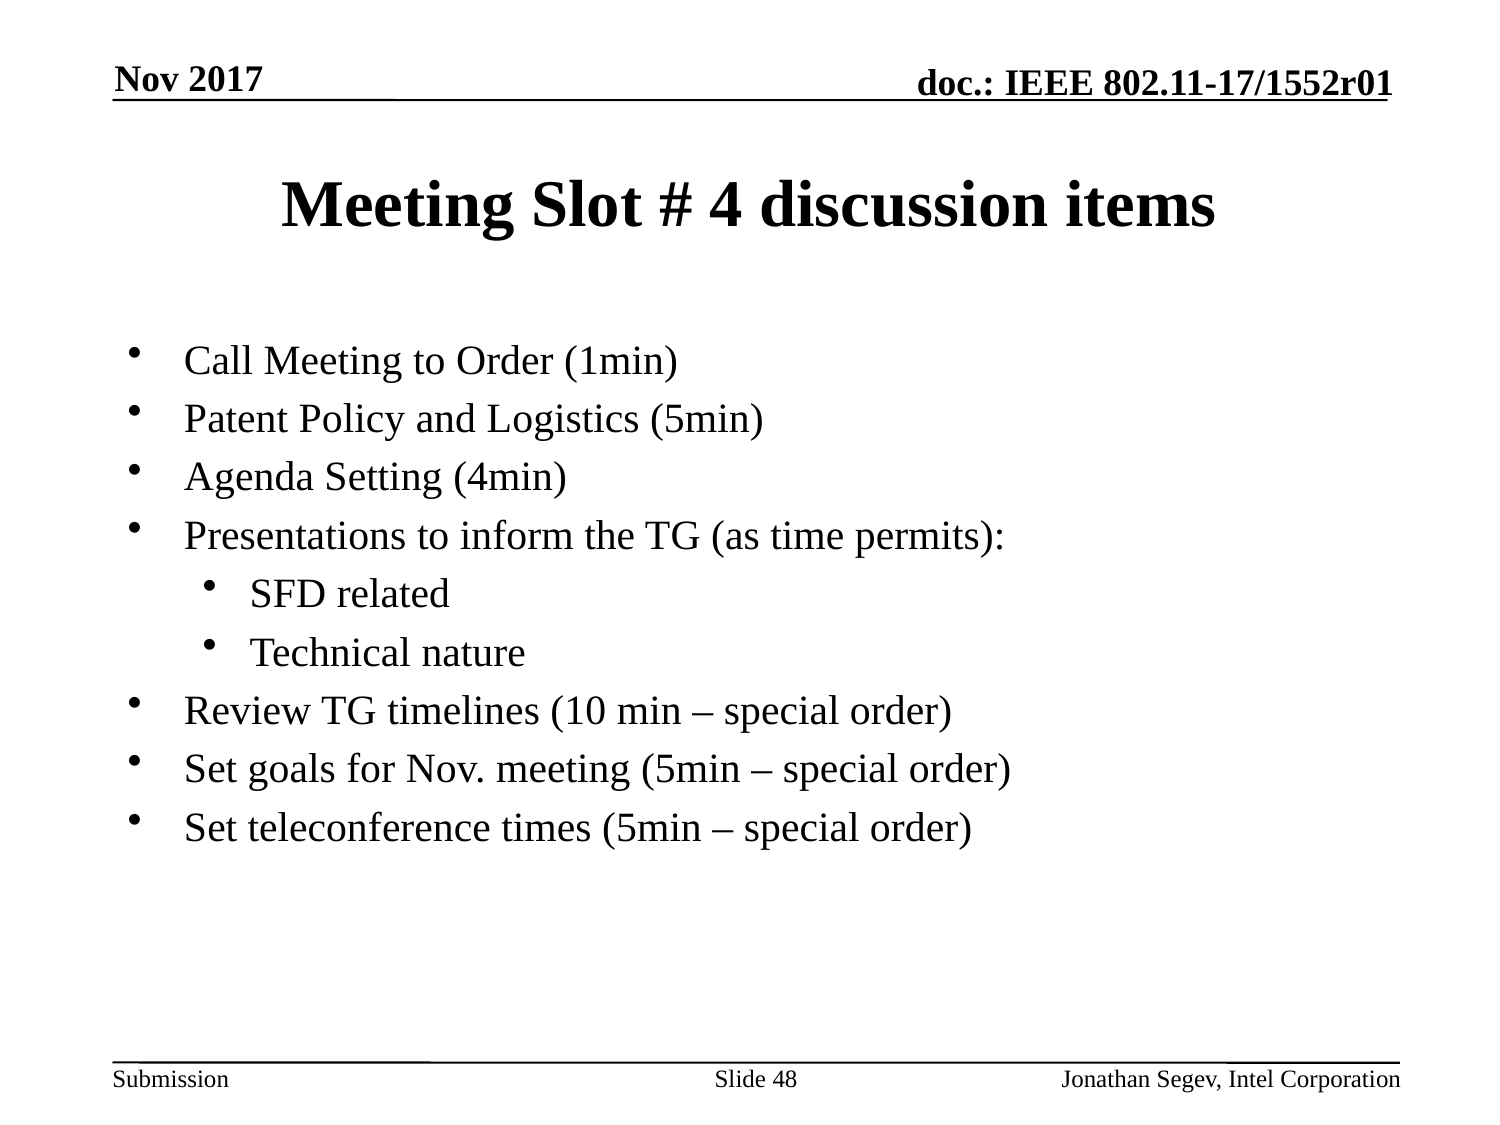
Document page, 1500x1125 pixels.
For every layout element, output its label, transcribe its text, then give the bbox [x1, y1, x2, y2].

slide_number Slide 48 [712, 1061, 800, 1123]
list Call Meeting to Order (1min) Patent Policy and Logistics (5min) Agenda Setting (4min) Presentations to inform the TG (as time permits): SFD related Technical nature Review TG timelines (10 min – special order) Set goals for Nov. meeting (5min – special order) Set teleconference times (5min – special order) [112, 324, 1388, 1000]
title Meeting Slot # 4 discussion items [112, 112, 1388, 288]
footer Jonathan Segev, Intel Corporation [878, 1061, 1402, 1093]
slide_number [114, 54, 423, 100]
